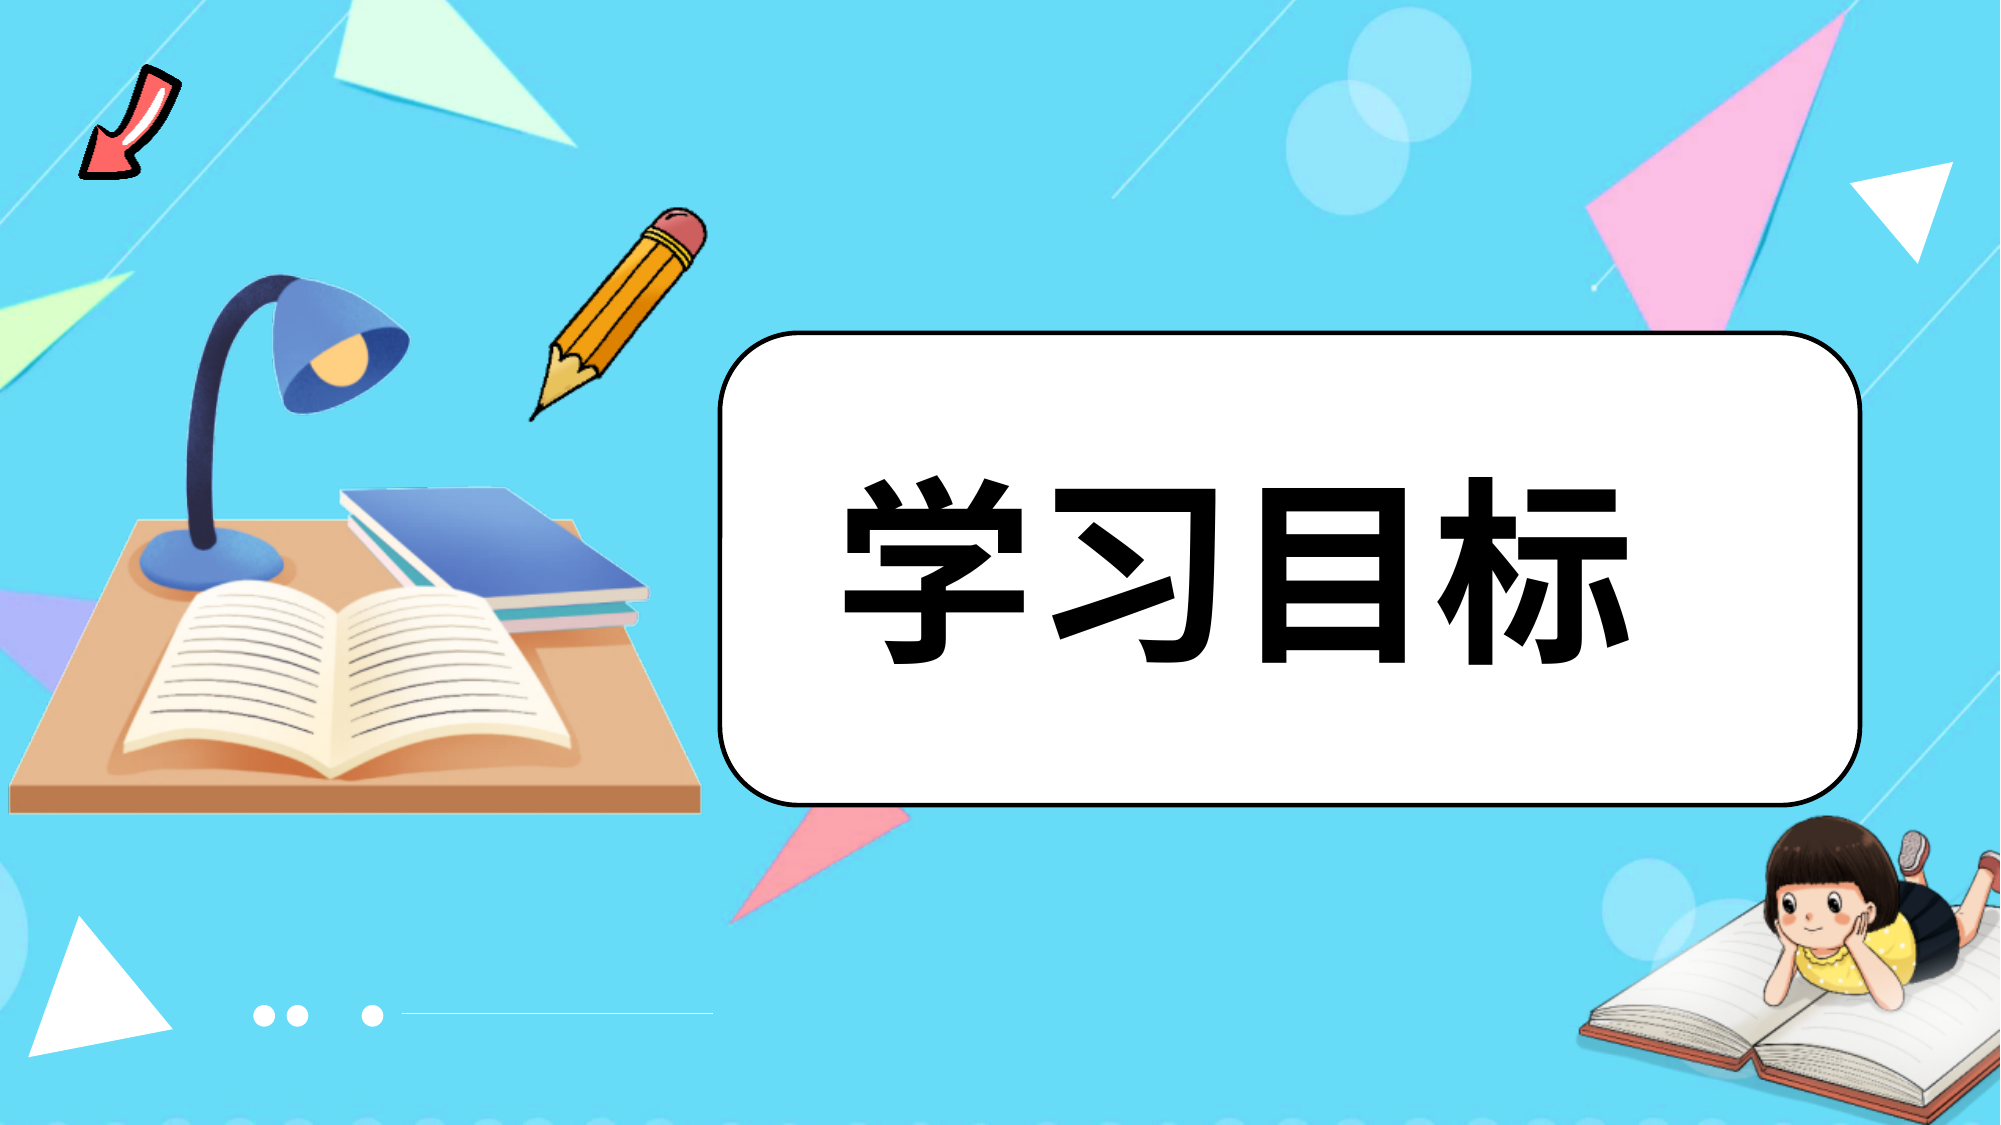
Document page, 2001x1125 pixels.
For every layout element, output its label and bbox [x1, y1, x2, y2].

picture [0, 0, 2000, 1125]
text_box [253, 1004, 714, 1027]
